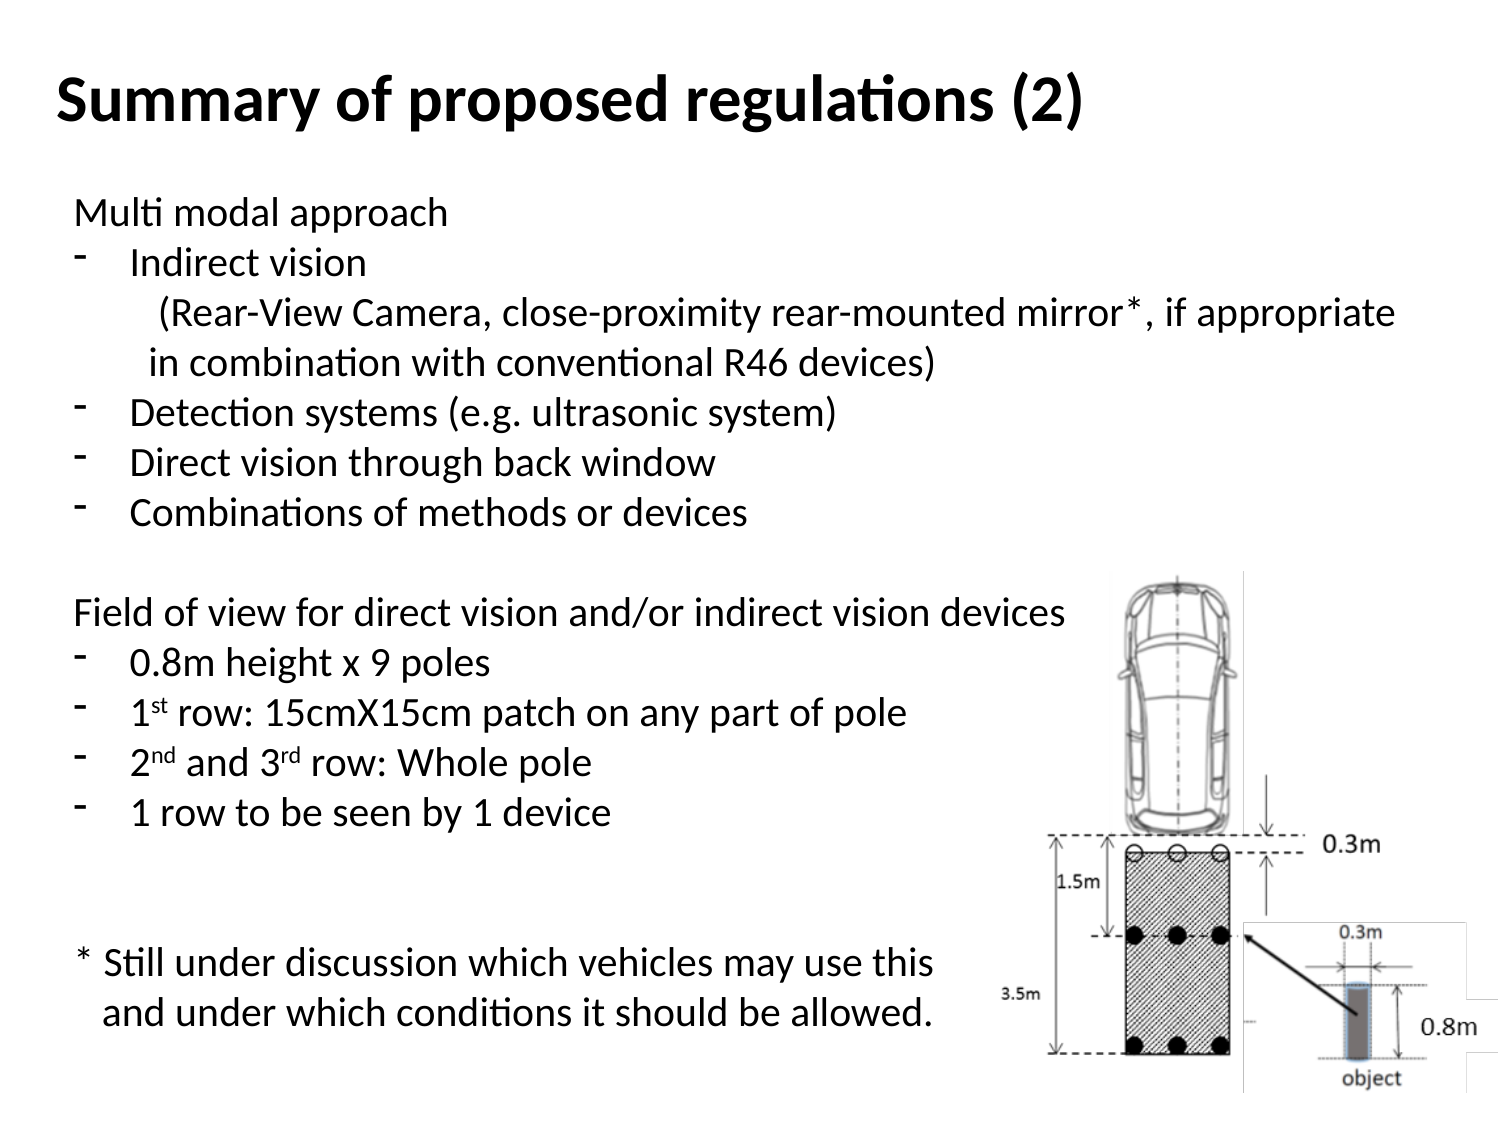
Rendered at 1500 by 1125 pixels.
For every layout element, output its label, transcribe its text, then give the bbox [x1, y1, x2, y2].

picture [988, 571, 1498, 1093]
text_box Summary of proposed regulations (2) [42, 47, 1102, 143]
text_box Multi modal approach Indirect vision (Rear-View Camera, close-proximity rear-mounted mirror*, if appropriate in combination with conventional R46 devices) Detection systems (e.g. ultrasonic system) Direct vision through back window Combinations of methods or devices Field of view for direct vision and/or indirect vision devices 0.8m height x 9 poles 1st row: 15cmX15cm patch on any part of pole 2nd and 3rd row: Whole pole 1 row to be seen by 1 device * Still under discussion which vehicles may use this and under which conditions it should be allowed. [58, 177, 1441, 1043]
